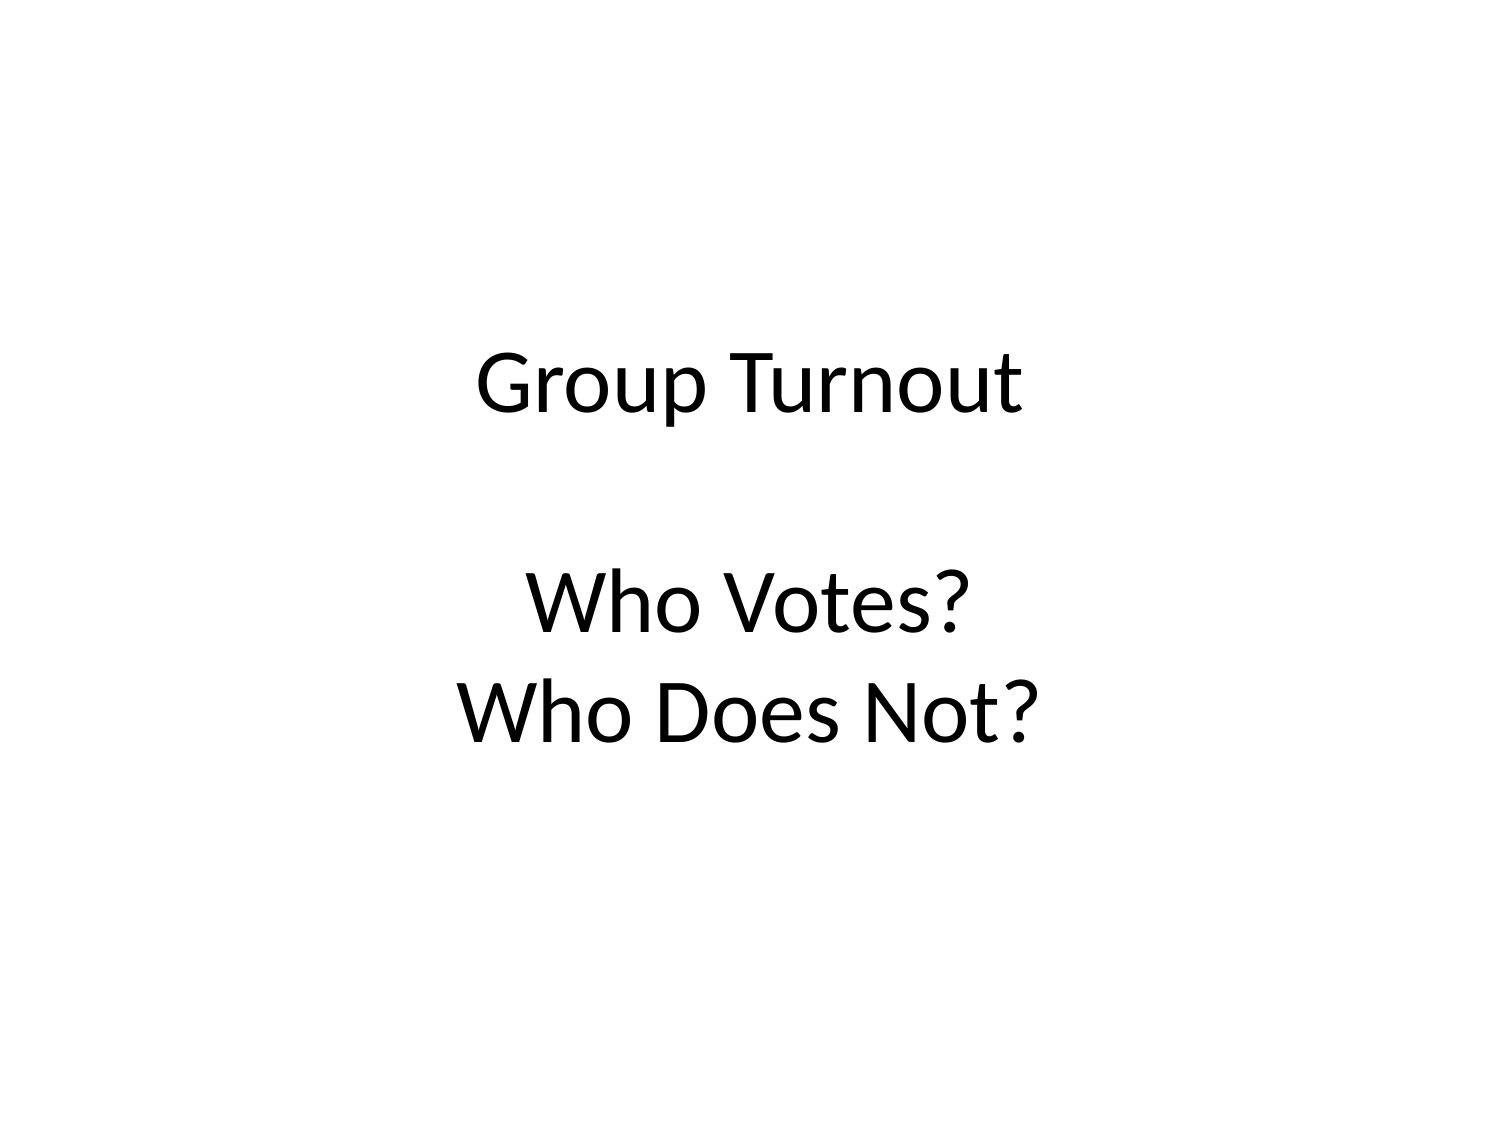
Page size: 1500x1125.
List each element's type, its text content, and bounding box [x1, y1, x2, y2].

title Group Turnout Who Votes? Who Does Not? [74, 44, 1426, 1038]
